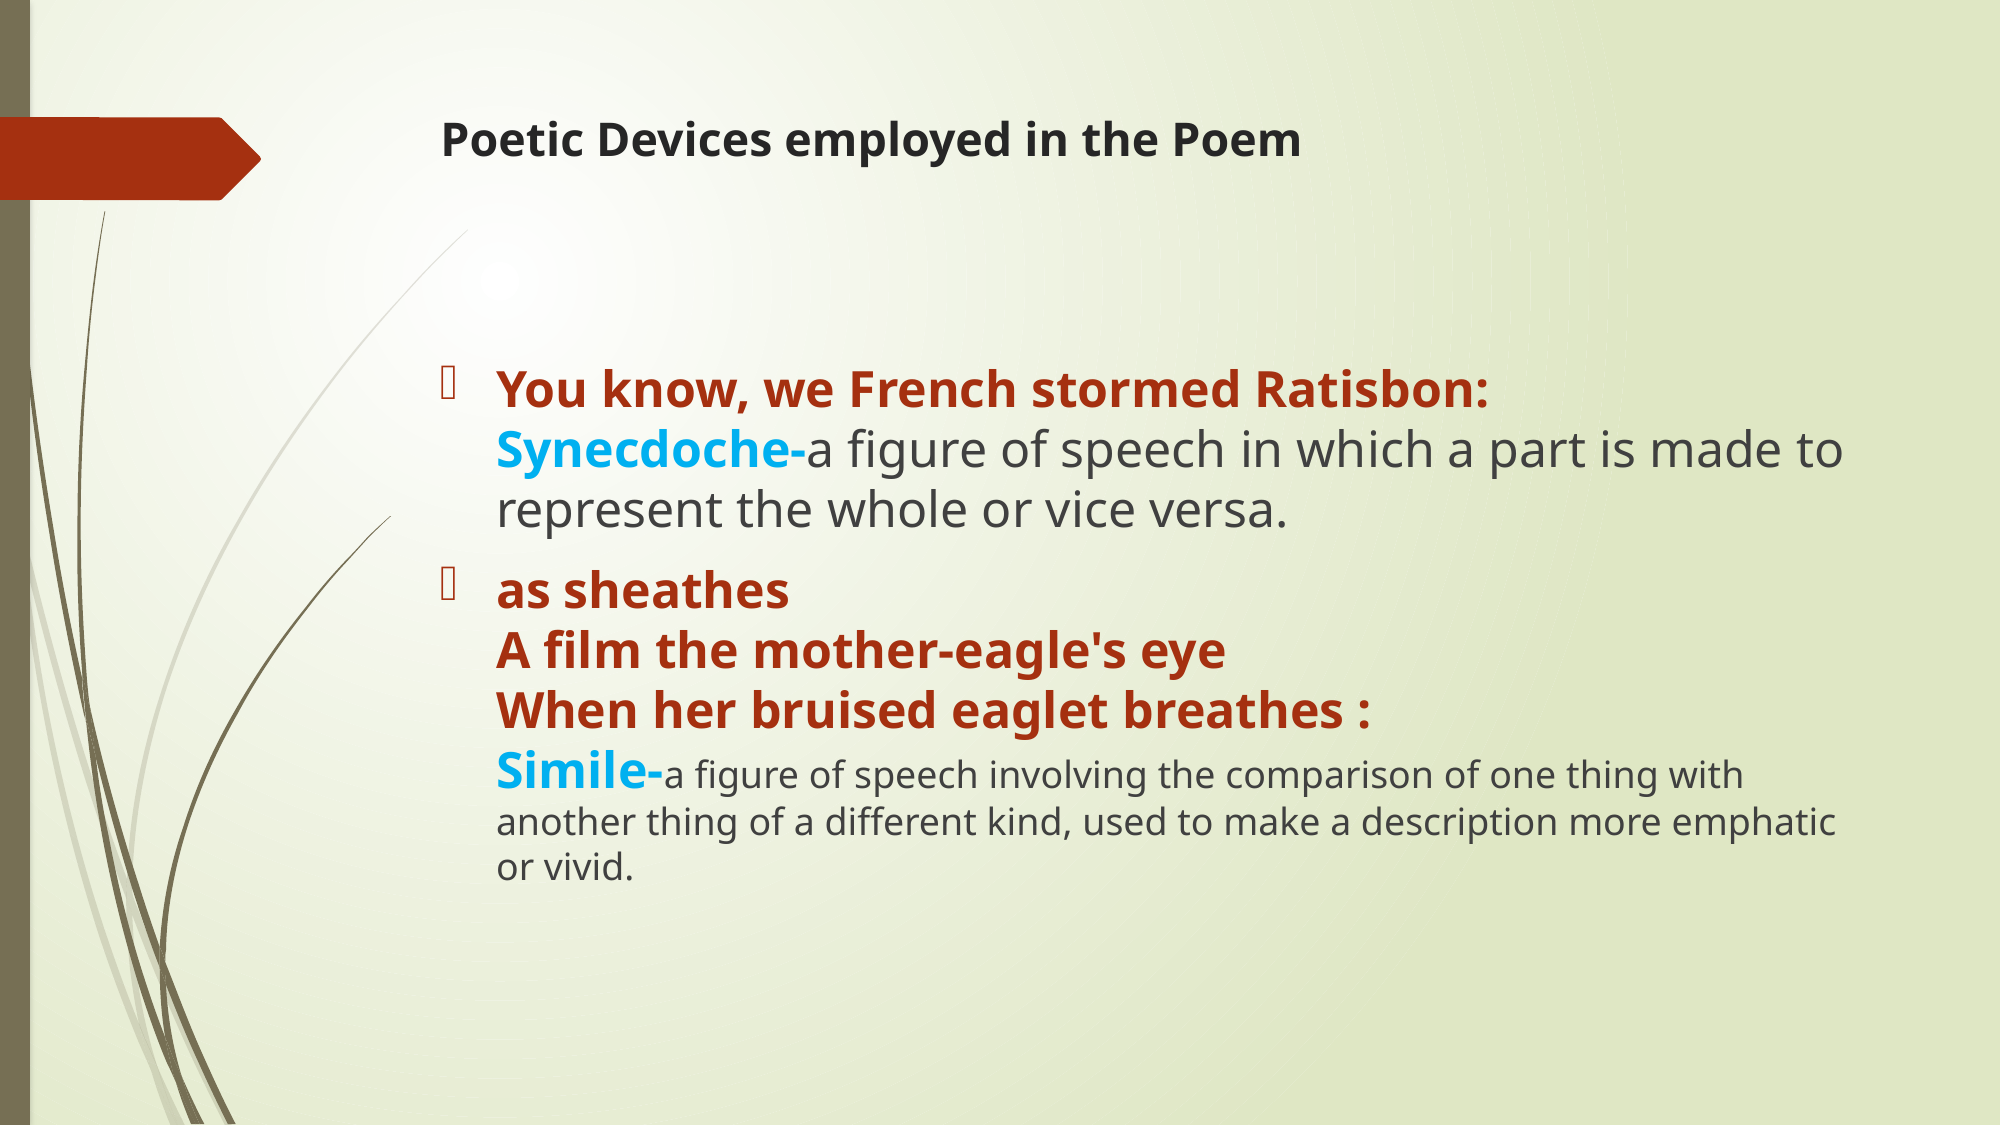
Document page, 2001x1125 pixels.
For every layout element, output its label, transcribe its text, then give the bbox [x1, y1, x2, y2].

list You know, we French stormed Ratisbon: Synecdoche-a figure of speech in which a part is made to represent the whole or vice versa. as sheathes A film the mother-eagle's eye When her bruised eaglet breathes : Simile-a figure of speech involving the comparison of one thing with another thing of a different kind, used to make a description more emphatic or vivid. [424, 350, 1888, 970]
title Poetic Devices employed in the Poem [425, 102, 1888, 313]
